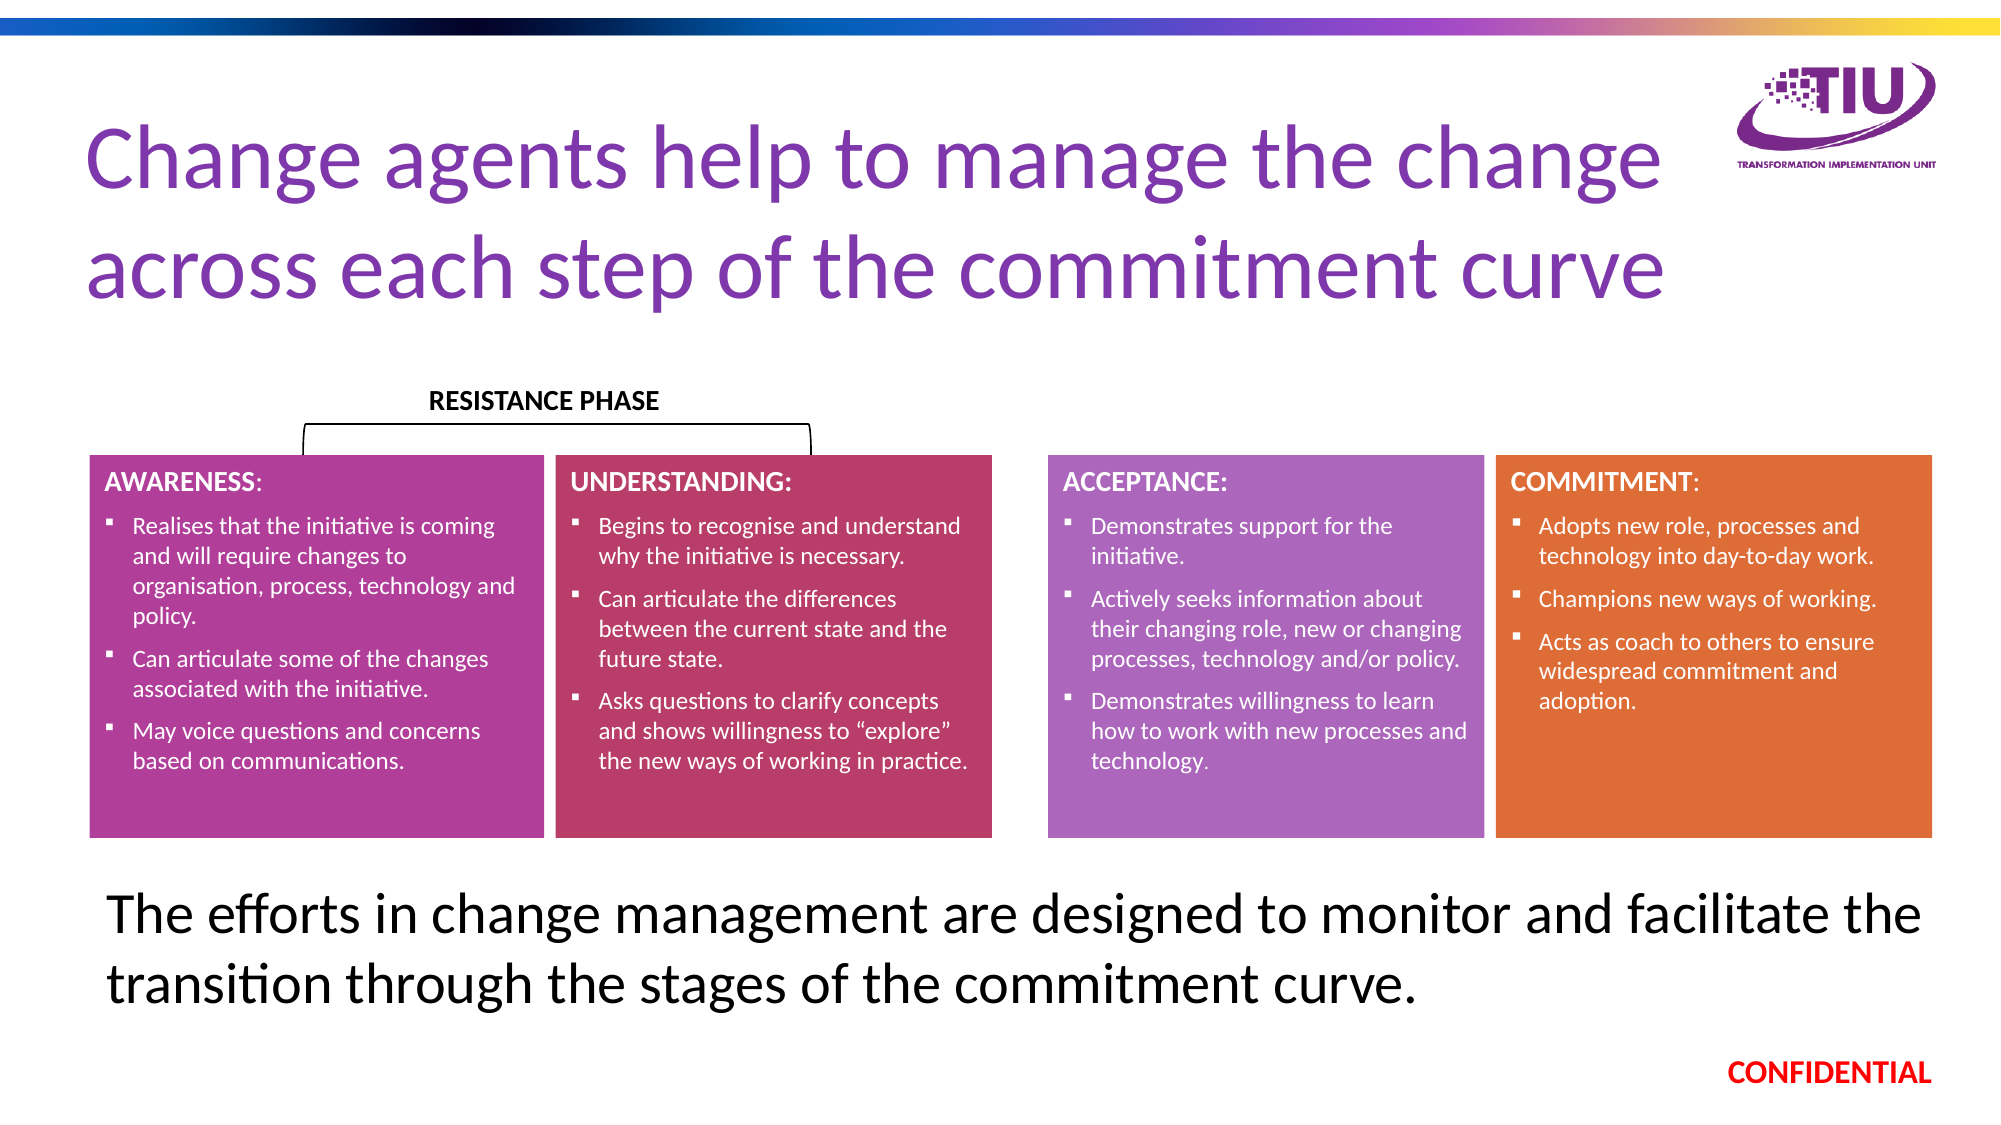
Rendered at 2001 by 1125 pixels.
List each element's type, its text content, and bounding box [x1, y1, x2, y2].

text_box UNDERSTANDING: Begins to recognise and understand why the initiative is necessary. Can articulate the differences between the current state and the future state. Asks questions to clarify concepts and shows willingness to “explore” the new ways of working in practice. [555, 455, 992, 838]
text_box AWARENESS: Realises that the initiative is coming and will require changes to organisation, process, technology and policy. Can articulate some of the changes associated with the initiative. May voice questions and concerns based on communications. [89, 455, 545, 838]
text_box Change agents help to manage the change across each step of the commitment curve [71, 89, 1690, 325]
text_box [303, 423, 812, 456]
text_box COMMITMENT: Adopts new role, processes and technology into day-to-day work. Champions new ways of working. Acts as coach to others to ensure widespread commitment and adoption. [1495, 455, 1933, 838]
text_box ACCEPTANCE: Demonstrates support for the initiative. Actively seeks information about their changing role, new or changing processes, technology and/or policy. Demonstrates willingness to learn how to work with new processes and technology. [1048, 455, 1485, 838]
text_box RESISTANCE PHASE [414, 373, 675, 423]
text_box CONFIDENTIAL [1563, 1042, 1948, 1098]
text_box The efforts in change management are designed to monitor and facilitate the transition through the stages of the commitment curve. [100, 869, 1957, 1022]
picture [0, 0, 2001, 1125]
